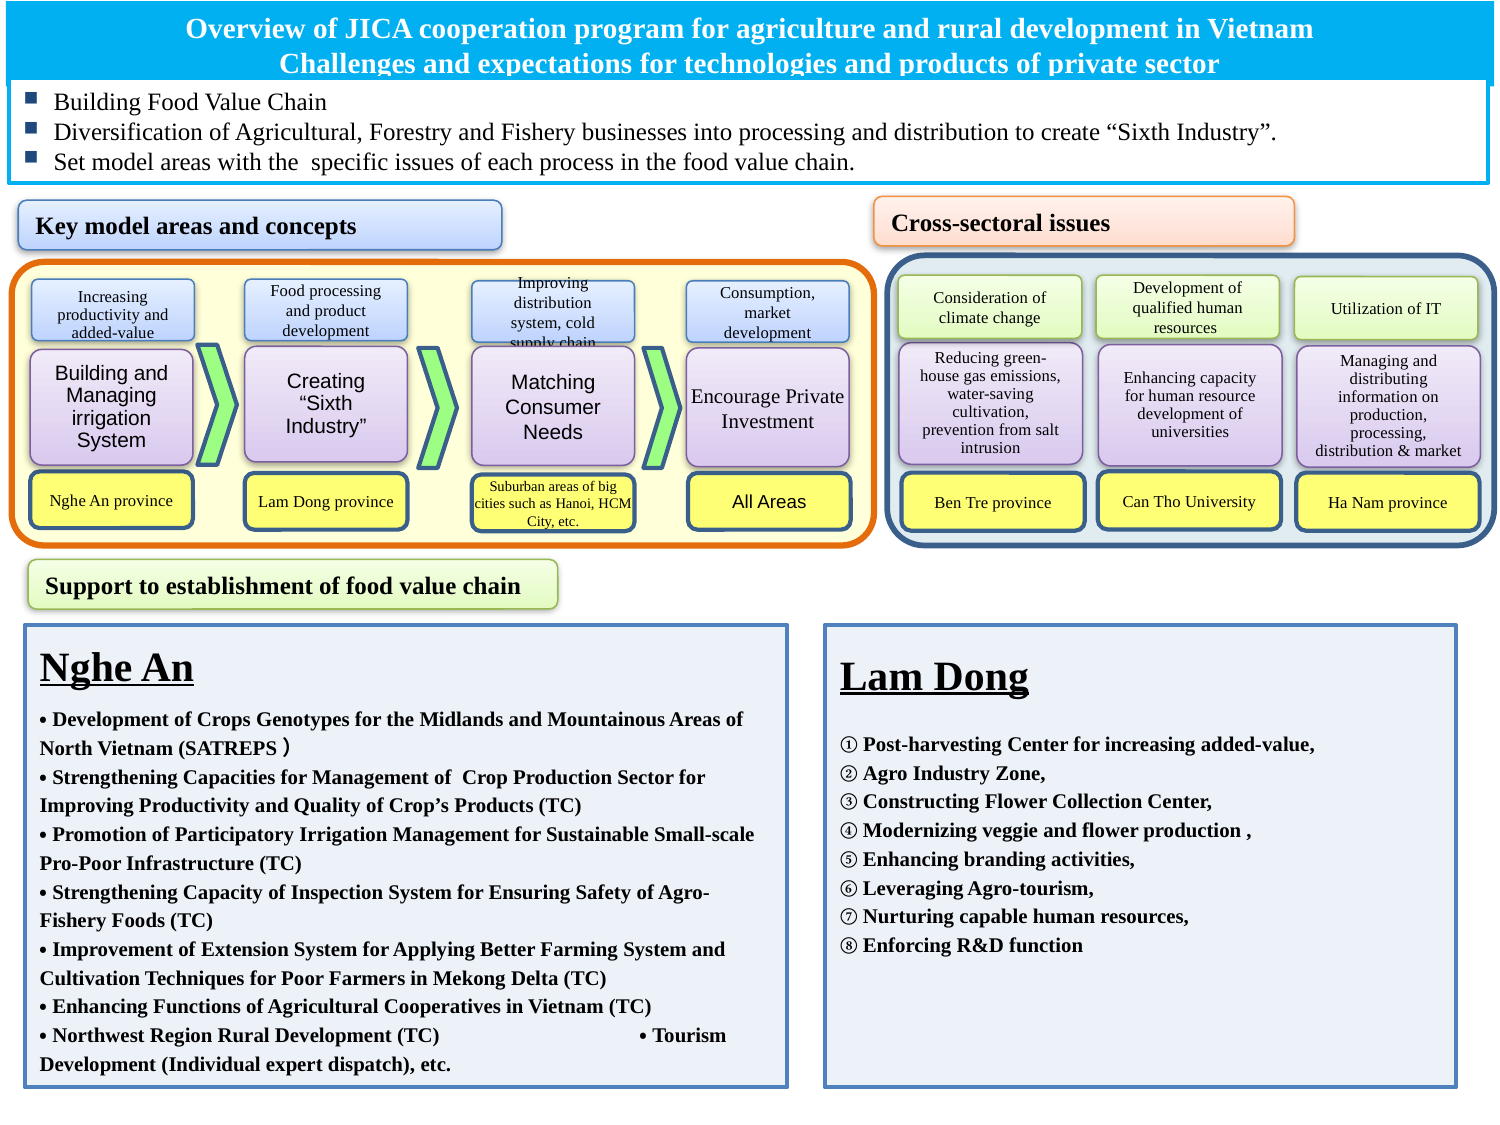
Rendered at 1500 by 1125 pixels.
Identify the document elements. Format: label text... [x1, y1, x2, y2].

text_box Encourage Private Investment [685, 347, 850, 468]
text_box Utilization of IT [1293, 275, 1479, 341]
text_box [641, 345, 681, 471]
text_box Managing and distributing information on production, processing, distribution & market [1296, 345, 1482, 468]
text_box [195, 342, 239, 467]
text_box Increasing productivity and added-value [30, 278, 196, 342]
text_box Development of qualified human resources [1095, 274, 1281, 340]
text_box Support to establishment of food value chain [27, 558, 559, 610]
text_box Improving distribution system, cold supply chain [471, 279, 636, 343]
text_box [416, 345, 460, 471]
text_box Creating “Sixth Industry” [243, 345, 409, 463]
text_box Ben Tre province [899, 470, 1087, 533]
text_box Consumption, market development [685, 279, 850, 343]
text_box Can Tho University [1095, 469, 1284, 532]
text_box Overview of JICA cooperation program for agriculture and rural development in Vietnam Challenges and expectations for technologies and products of private sector [5, 1, 1495, 87]
text_box All Areas [685, 470, 853, 532]
text_box Consideration of climate change [897, 274, 1083, 340]
text_box Enhancing capacity for human resource development of universities [1097, 343, 1283, 467]
text_box Reducing green-house gas emissions, water-saving cultivation, prevention from salt intrusion [898, 346, 1084, 466]
text_box Food processing and product development [243, 278, 409, 342]
text_box Nghe An ・Development of Crops Genotypes for the Midlands and Mountainous Areas of North Vietnam (SATREPS） ・Strengthening Capacities for Management of Crop Production Sector for Improving Productivity and Quality of Crop’s Products (TC) ・Promotion of Participatory Irrigation Management for Sustainable Small-scale Pro-Poor Infrastructure (TC) ・Strengthening Capacity of Inspection System for Ensuring Safety of Agro-Fishery Foods (TC) ・Improvement of Extension System for Applying Better Farming System and Cultivation Techniques for Poor Farmers in Mekong Delta (TC) ・Enhancing Functions of Agricultural Cooperatives in Vietnam (TC) ・Northwest Region Rural Development (TC) ・Tourism Development (Individual expert dispatch), etc. [23, 623, 789, 1089]
text_box Building Food Value Chain Diversification of Agricultural, Forestry and Fishery businesses into processing and distribution to create “Sixth Industry”. Set model areas with the specific issues of each process in the food value chain. [7, 76, 1490, 185]
text_box Lam Dong ① Post-harvesting Center for increasing added-value, ② Agro Industry Zone, ③ Constructing Flower Collection Center, ④ Modernizing veggie and flower production , ⑤ Enhancing branding activities, ⑥ Leveraging Agro-tourism, ⑦ Nurturing capable human resources, ⑧ Enforcing R&D function [824, 624, 1456, 1088]
text_box Key model areas and concepts [17, 199, 503, 251]
text_box Cross-sectoral issues [873, 195, 1296, 247]
text_box [885, 253, 1497, 548]
text_box Ha Nam province [1294, 470, 1482, 533]
text_box Matching Consumer Needs [471, 345, 636, 467]
text_box Lam Dong province [242, 470, 410, 532]
text_box Building and Managing irrigation System [29, 348, 194, 466]
text_box Nghe An province [28, 471, 196, 531]
text_box Suburban areas of big cities such as Hanoi, HCM City, etc. [469, 472, 637, 534]
text_box [9, 259, 877, 548]
